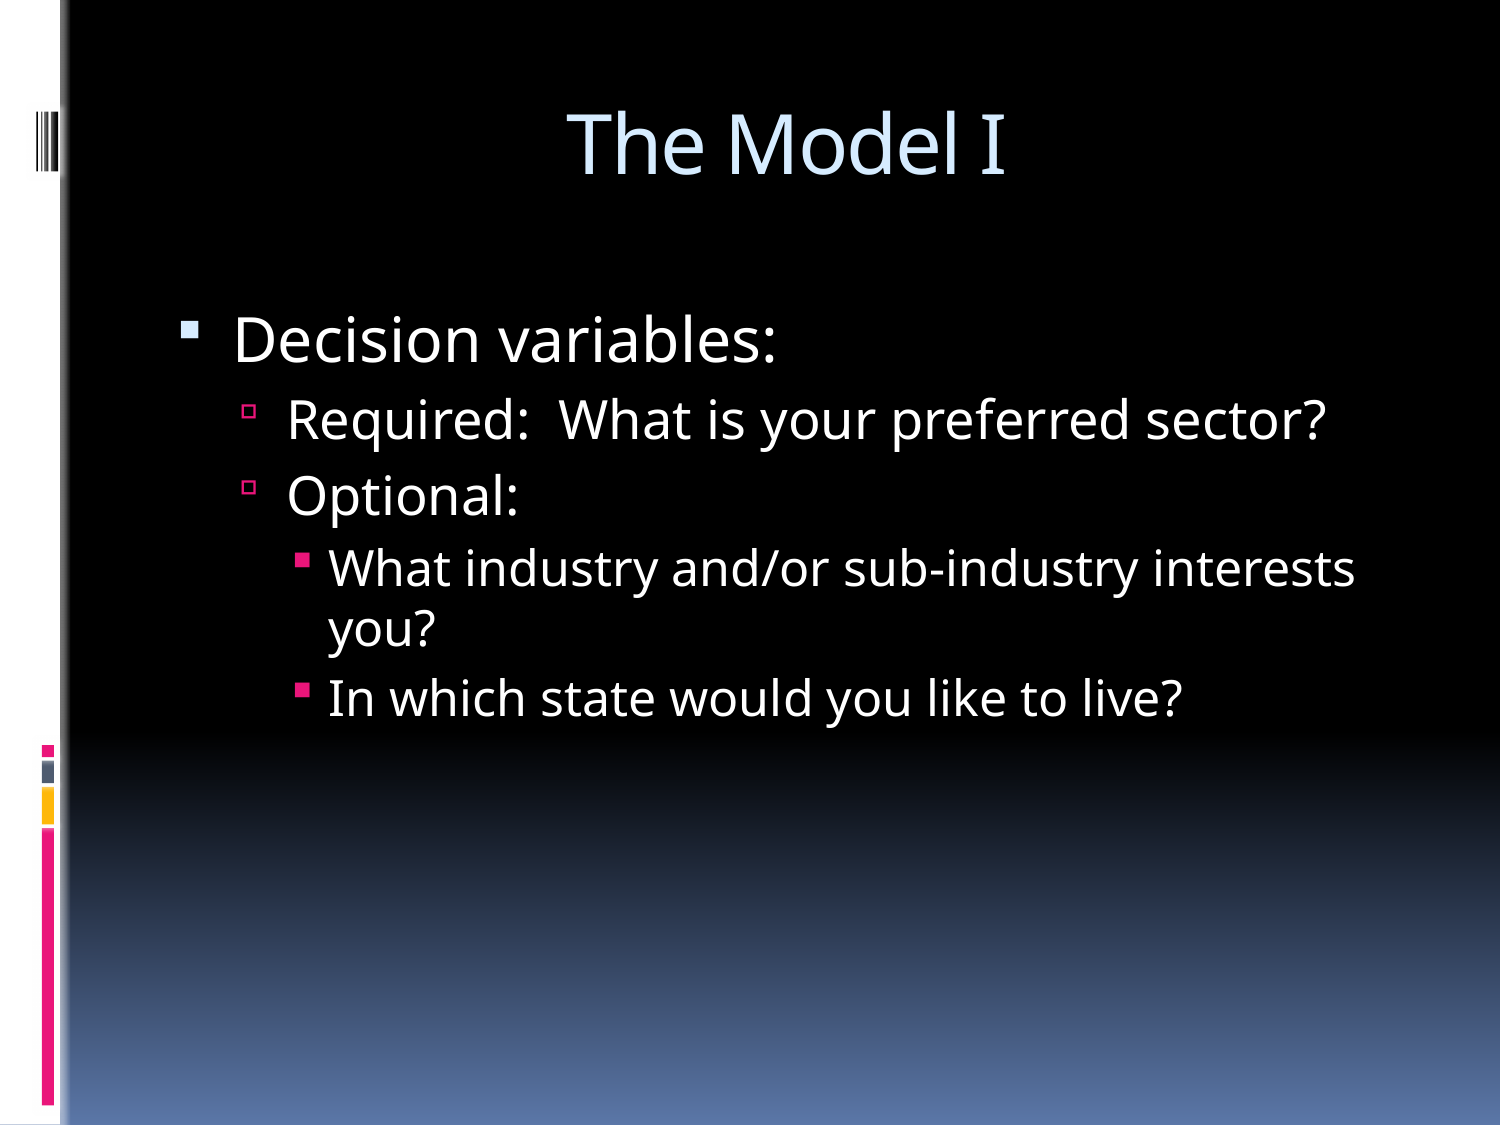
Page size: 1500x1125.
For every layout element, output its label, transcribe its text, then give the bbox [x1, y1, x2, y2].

list Decision variables: Required: What is your preferred sector? Optional: What industry and/or sub-industry interests you? In which state would you like to live? [150, 292, 1425, 1043]
title The Model I [150, 83, 1425, 234]
